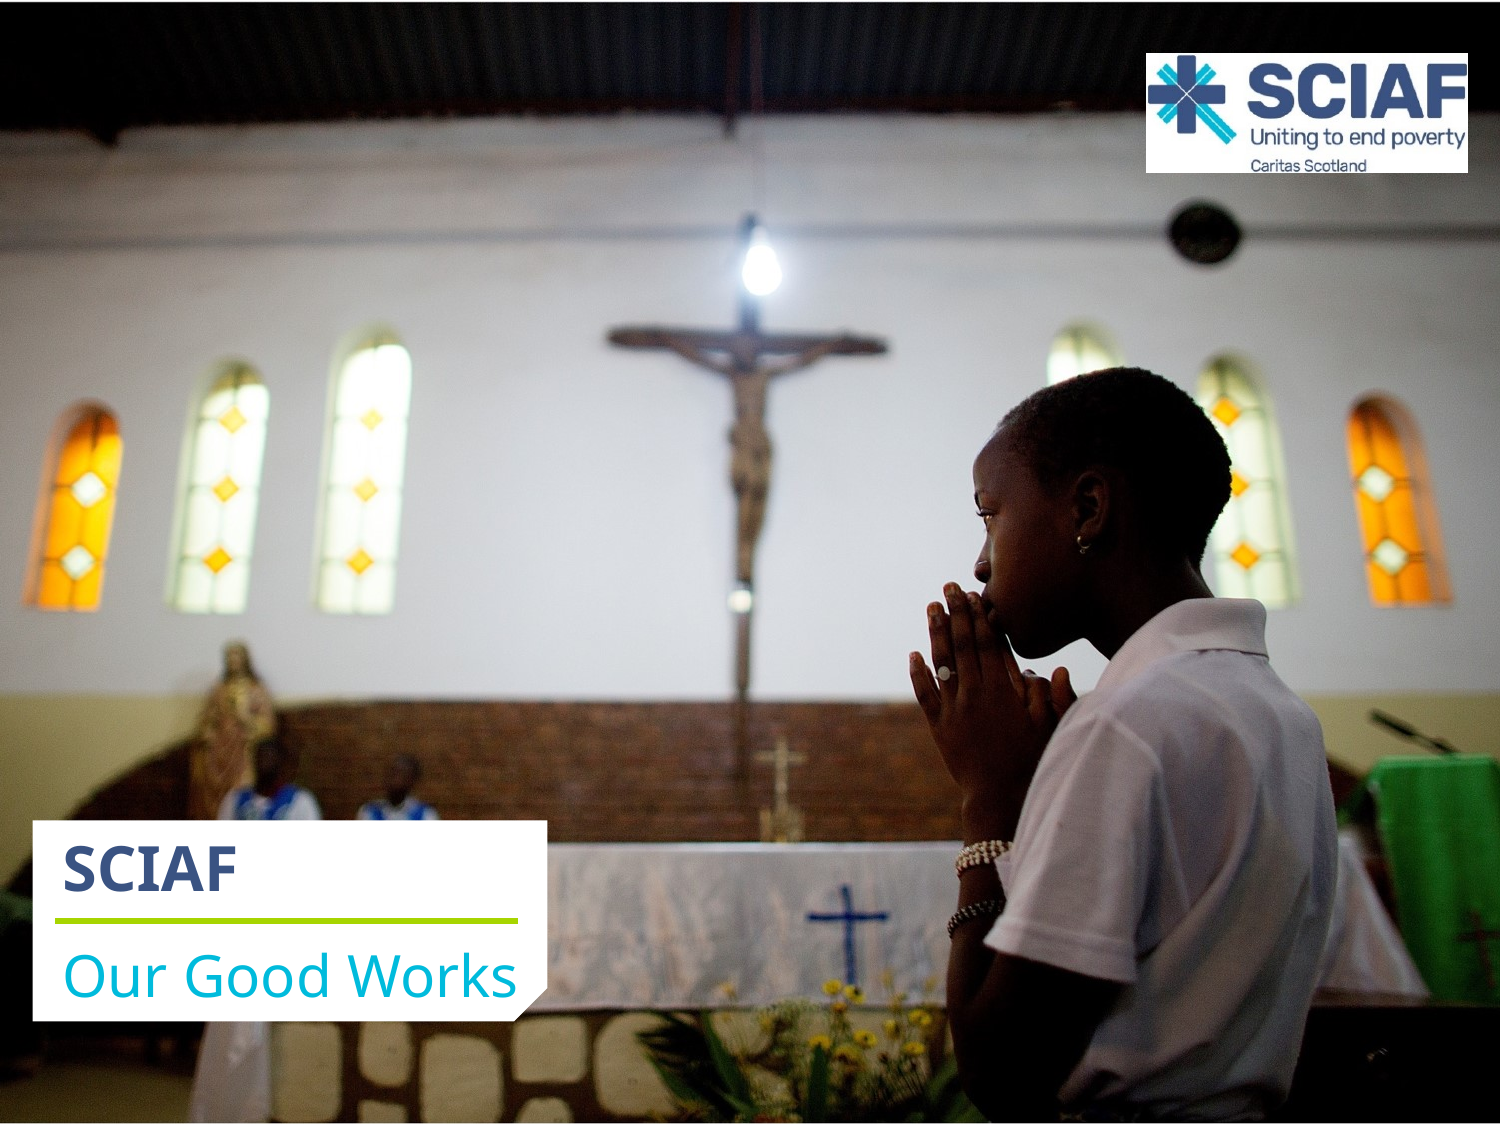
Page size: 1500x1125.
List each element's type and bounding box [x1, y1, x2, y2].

text_box [32, 783, 548, 1125]
picture [0, 1, 1500, 1124]
